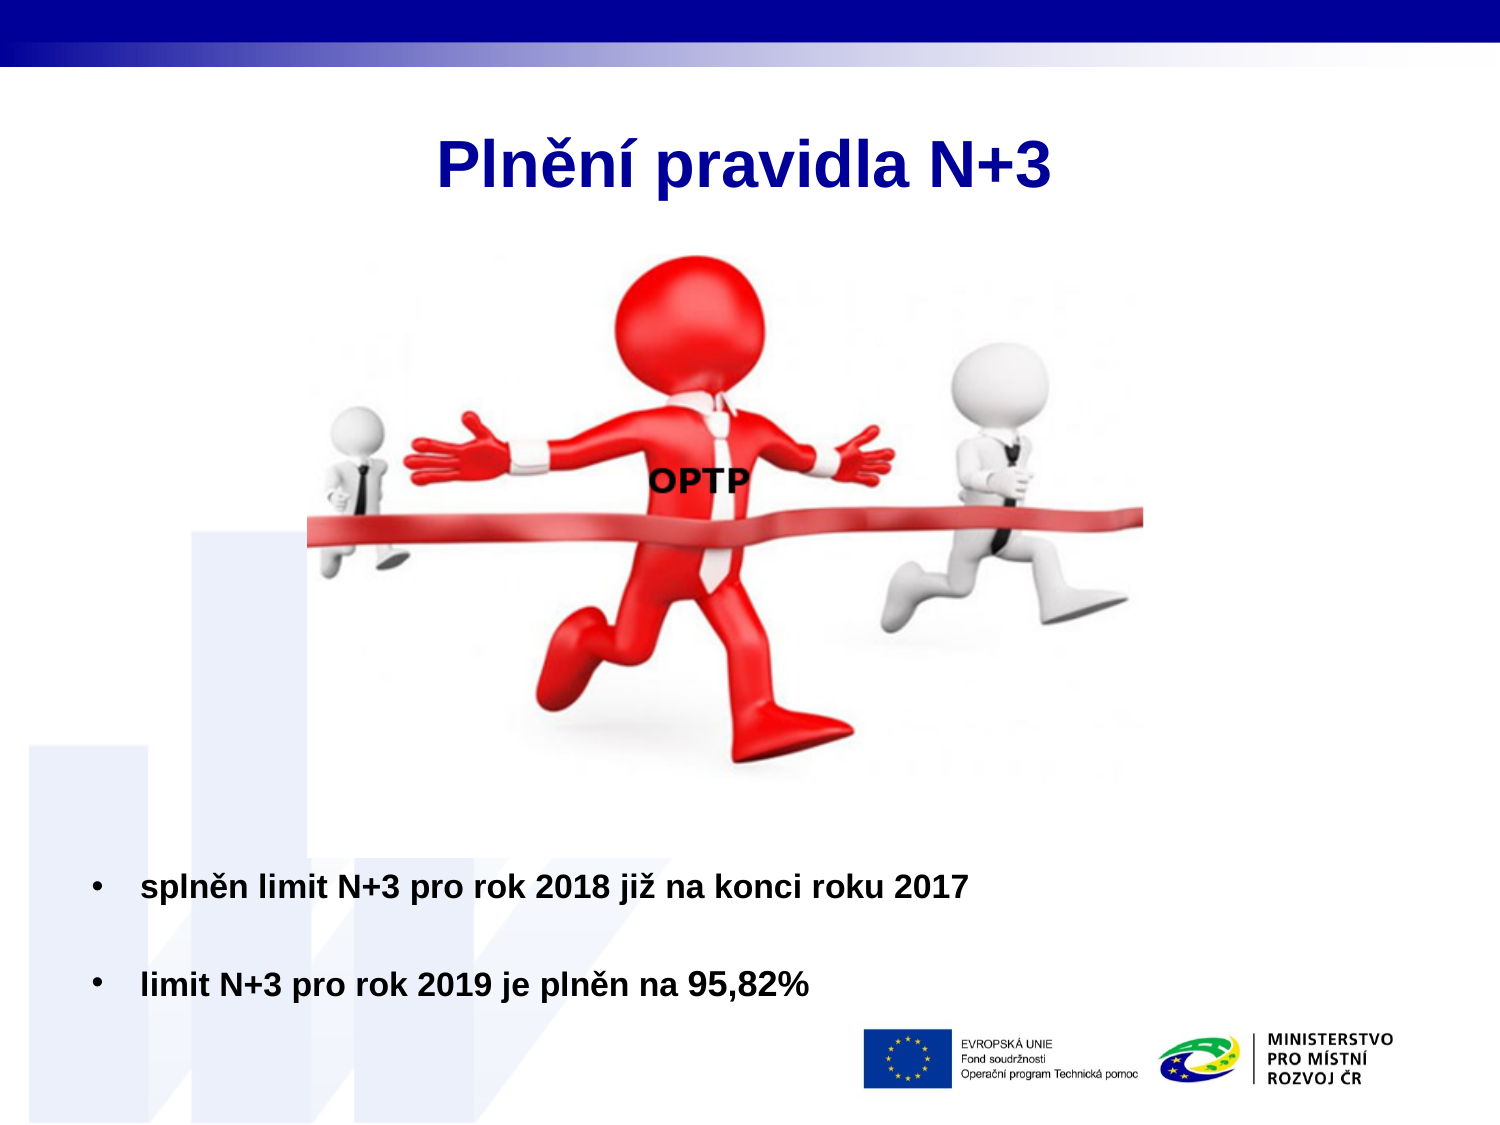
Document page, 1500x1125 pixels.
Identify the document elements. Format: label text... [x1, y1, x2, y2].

text_box splněn limit N+3 pro rok 2018 již na konci roku 2017 limit N+3 pro rok 2019 je plněn na 95,82% [76, 857, 1436, 1012]
title Plnění pravidla N+3 [64, 113, 1425, 197]
picture [29, 302, 1412, 1125]
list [306, 254, 1195, 858]
